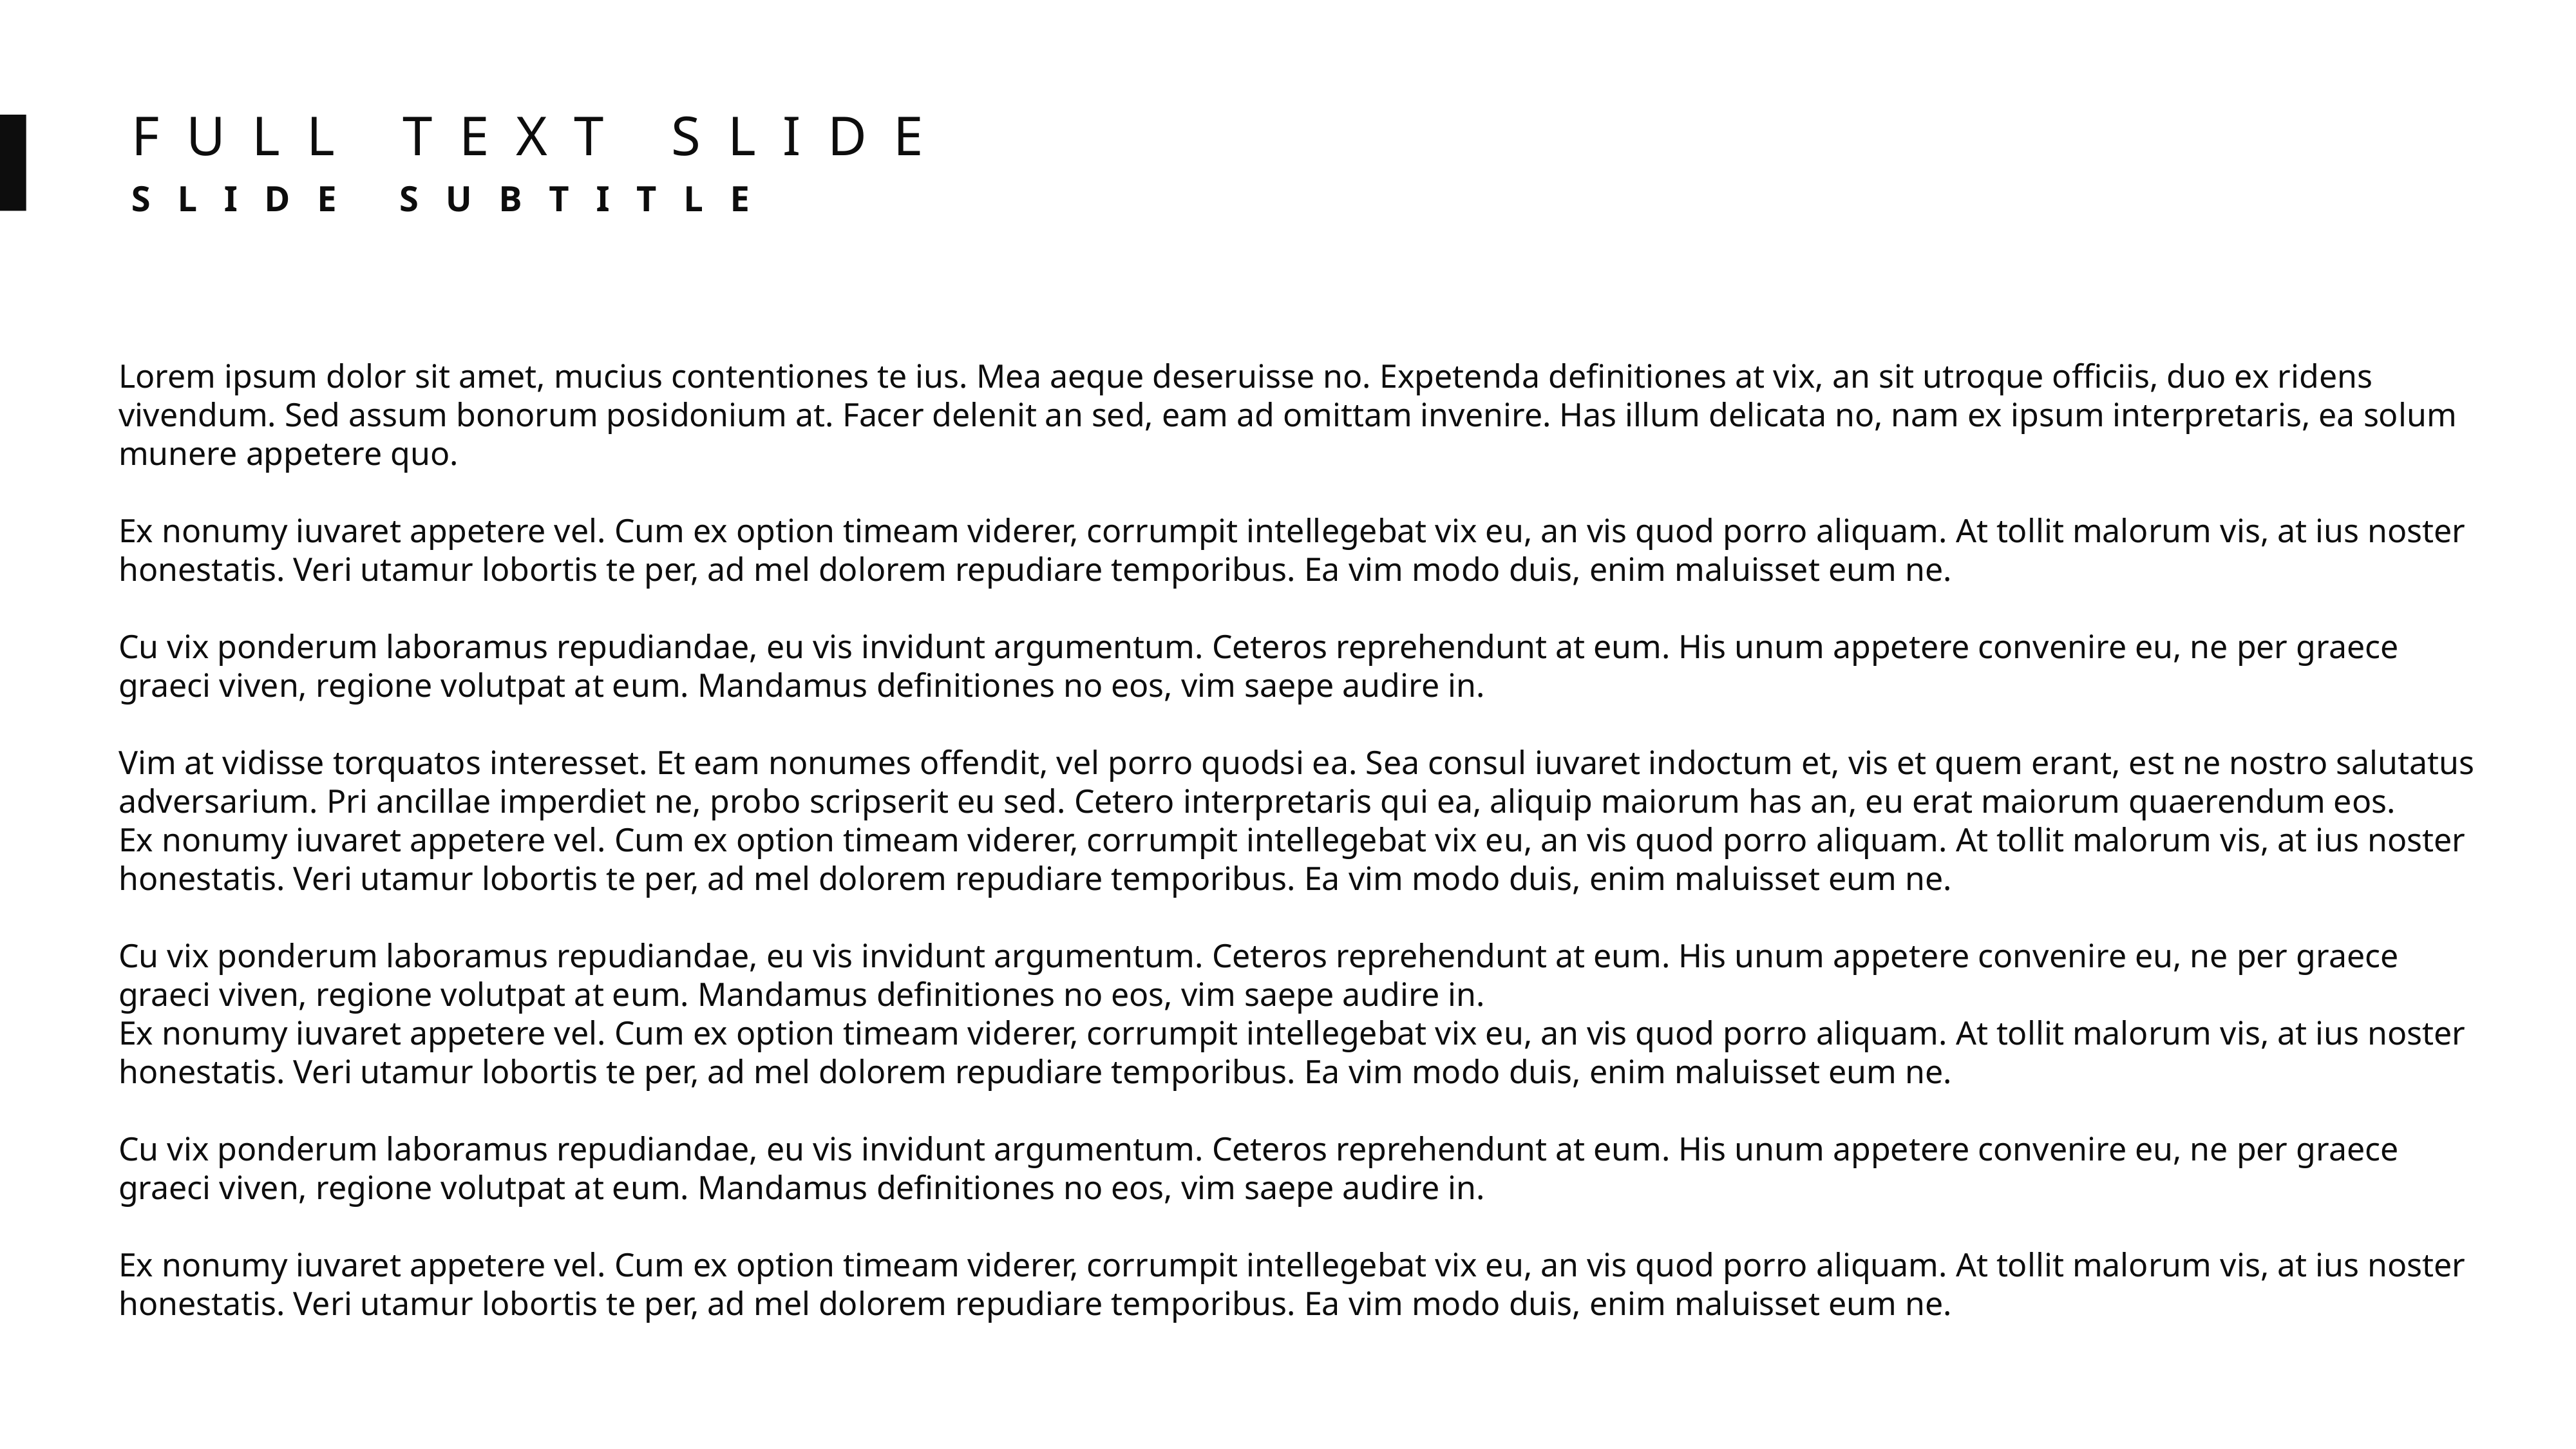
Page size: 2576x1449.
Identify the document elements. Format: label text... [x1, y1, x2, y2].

text_box [0, 114, 27, 211]
text_box Lorem ipsum dolor sit amet, mucius contentiones te ius. Mea aeque deseruisse no. Expetenda definitiones at vix, an sit utroque officiis, duo ex ridens vivendum. Sed assum bonorum posidonium at. Facer delenit an sed, eam ad omittam invenire. Has illum delicata no, nam ex ipsum interpretaris, ea solum munere appetere quo. Ex nonumy iuvaret appetere vel. Cum ex option timeam viderer, corrumpit intellegebat vix eu, an vis quod porro aliquam. At tollit malorum vis, at ius noster honestatis. Veri utamur lobortis te per, ad mel dolorem repudiare temporibus. Ea vim modo duis, enim maluisset eum ne. Cu vix ponderum laboramus repudiandae, eu vis invidunt argumentum. Ceteros reprehendunt at eum. His unum appetere convenire eu, ne per graece graeci viven, regione volutpat at eum. Mandamus definitiones no eos, vim saepe audire in. Vim at vidisse torquatos interesset. Et eam nonumes offendit, vel porro quodsi ea. Sea consul iuvaret indoctum et, vis et quem erant, est ne nostro salutatus adversarium. Pri ancillae imperdiet ne, probo scripserit eu sed. Cetero interpretaris qui ea, aliquip maiorum has an, eu erat maiorum quaerendum eos. Ex nonumy iuvaret appetere vel. Cum ex option timeam viderer, corrumpit intellegebat vix eu, an vis quod porro aliquam. At tollit malorum vis, at ius noster honestatis. Veri utamur lobortis te per, ad mel dolorem repudiare temporibus. Ea vim modo duis, enim maluisset eum ne. Cu vix ponderum laboramus repudiandae, eu vis invidunt argumentum. Ceteros reprehendunt at eum. His unum appetere convenire eu, ne per graece graeci viven, regione volutpat at eum. Mandamus definitiones no eos, vim saepe audire in. Ex nonumy iuvaret appetere vel. Cum ex option timeam viderer, corrumpit intellegebat vix eu, an vis quod porro aliquam. At tollit malorum vis, at ius noster honestatis. Veri utamur lobortis te per, ad mel dolorem repudiare temporibus. Ea vim modo duis, enim maluisset eum ne. Cu vix ponderum laboramus repudiandae, eu vis invidunt argumentum. Ceteros reprehendunt at eum. His unum appetere convenire eu, ne per graece graeci viven, regione volutpat at eum. Mandamus definitiones no eos, vim saepe audire in. Ex nonumy iuvaret appetere vel. Cum ex option timeam viderer, corrumpit intellegebat vix eu, an vis quod porro aliquam. At tollit malorum vis, at ius noster honestatis. Veri utamur lobortis te per, ad mel dolorem repudiare temporibus. Ea vim modo duis, enim maluisset eum ne. [109, 350, 2500, 1404]
text_box SLIDE SUBTITLE [122, 171, 761, 223]
text_box FULL TEXT SLIDE [122, 97, 934, 171]
